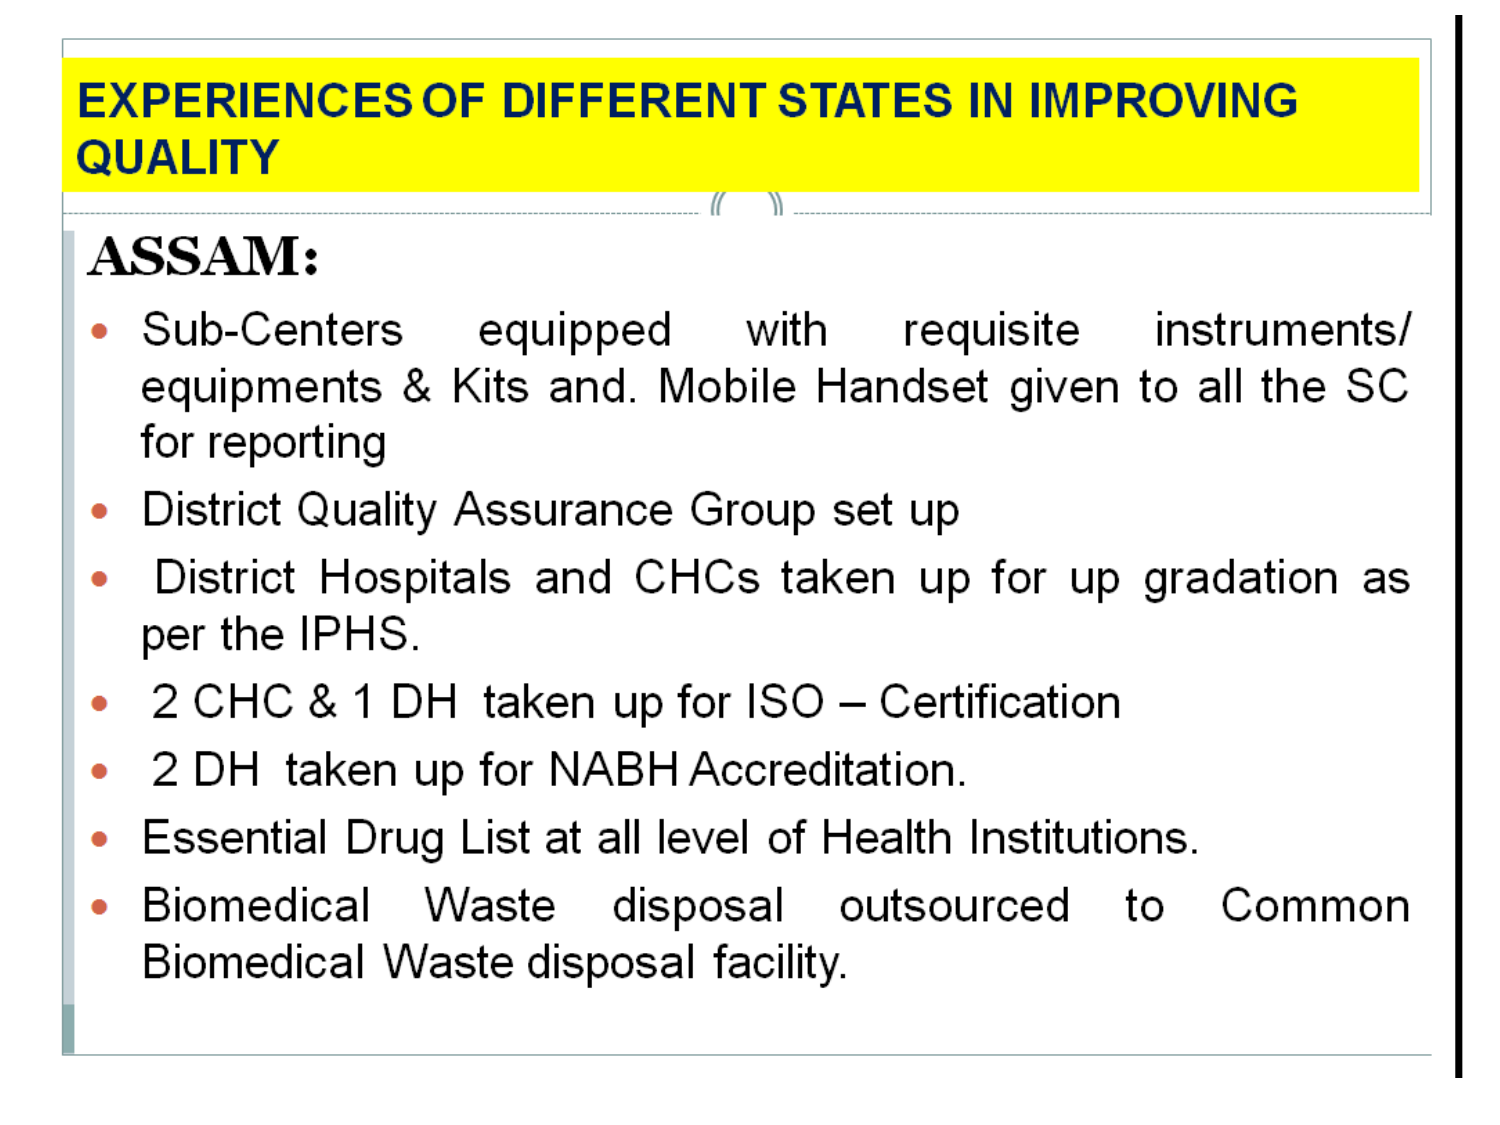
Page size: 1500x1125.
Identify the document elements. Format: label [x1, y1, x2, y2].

list [49, 15, 1463, 1078]
